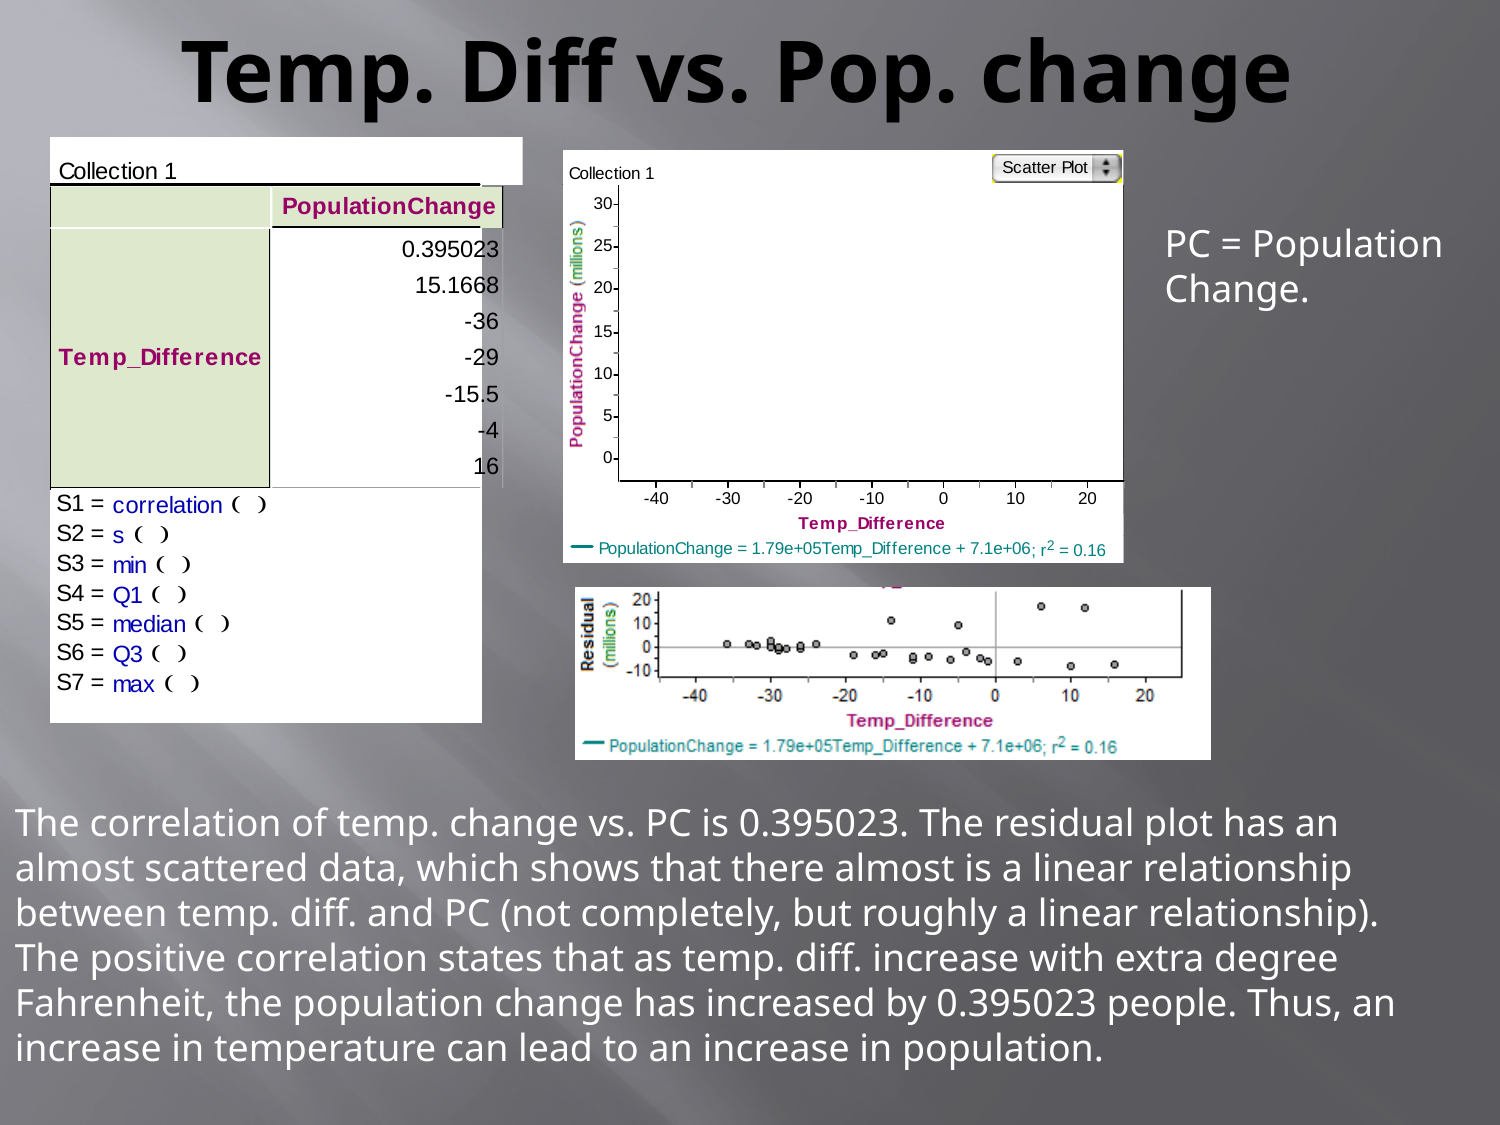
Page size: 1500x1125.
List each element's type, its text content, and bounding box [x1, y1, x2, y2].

picture [562, 149, 1126, 565]
title Temp. Diff vs. Pop. change [62, 0, 1413, 138]
picture [574, 587, 1212, 760]
text_box The correlation of temp. change vs. PC is 0.395023. The residual plot has an almost scattered data, which shows that there almost is a linear relationship between temp. diff. and PC (not completely, but roughly a linear relationship). The positive correlation states that as temp. diff. increase with extra degree Fahrenheit, the population change has increased by 0.395023 people. Thus, an increase in temperature can lead to an increase in population. [0, 791, 1450, 1077]
text_box PC = Population Change. [1168, 212, 1463, 318]
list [49, 137, 526, 726]
